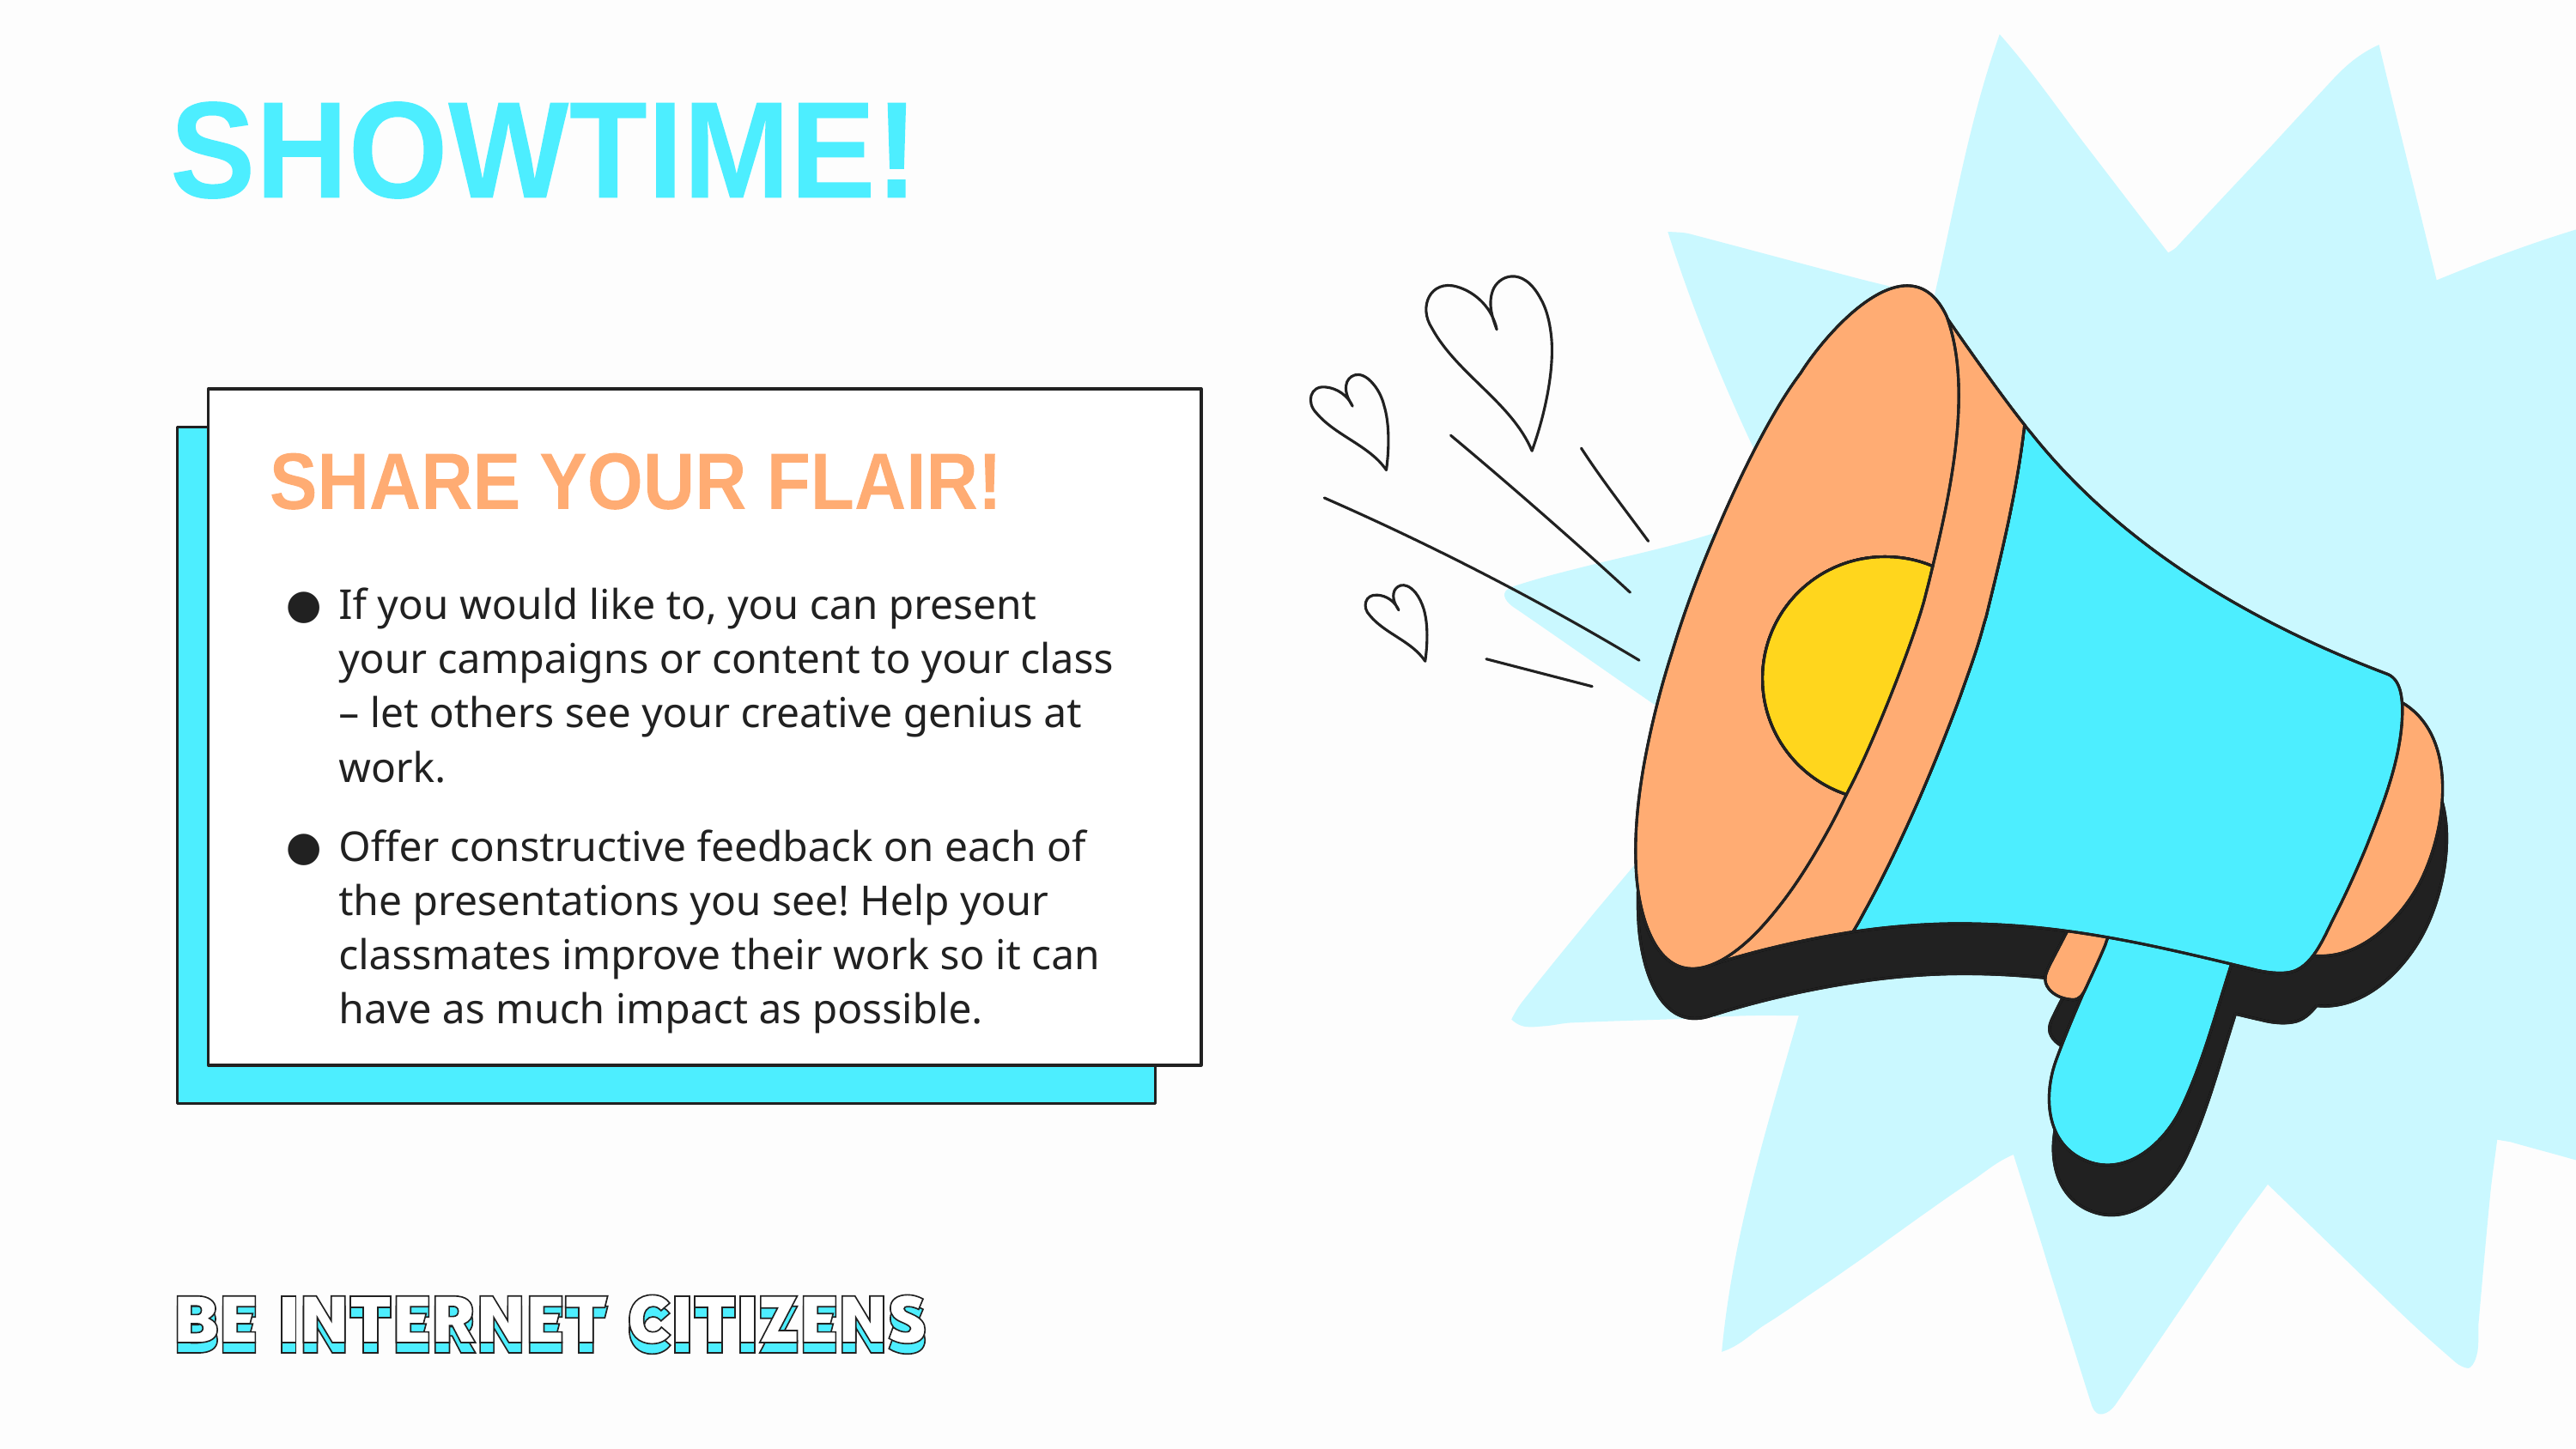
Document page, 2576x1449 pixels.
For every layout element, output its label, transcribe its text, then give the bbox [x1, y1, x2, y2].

text_box [177, 427, 1156, 1104]
text_box [1668, 232, 1698, 236]
text_box [208, 388, 1202, 1066]
text_box [2039, 1237, 2230, 1415]
text_box If you would like to, you can present your campaigns or content to your class – let others see your creative genius at work. Offer constructive feedback on each of the presentations you see! Help your classmates improve their work so it can have as much impact as possible. [261, 560, 1128, 1046]
text_box [1947, 33, 2156, 236]
text_box [2322, 229, 2576, 1368]
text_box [1305, 238, 2464, 1230]
text_box [2186, 45, 2427, 236]
text_box [1722, 1237, 1893, 1352]
